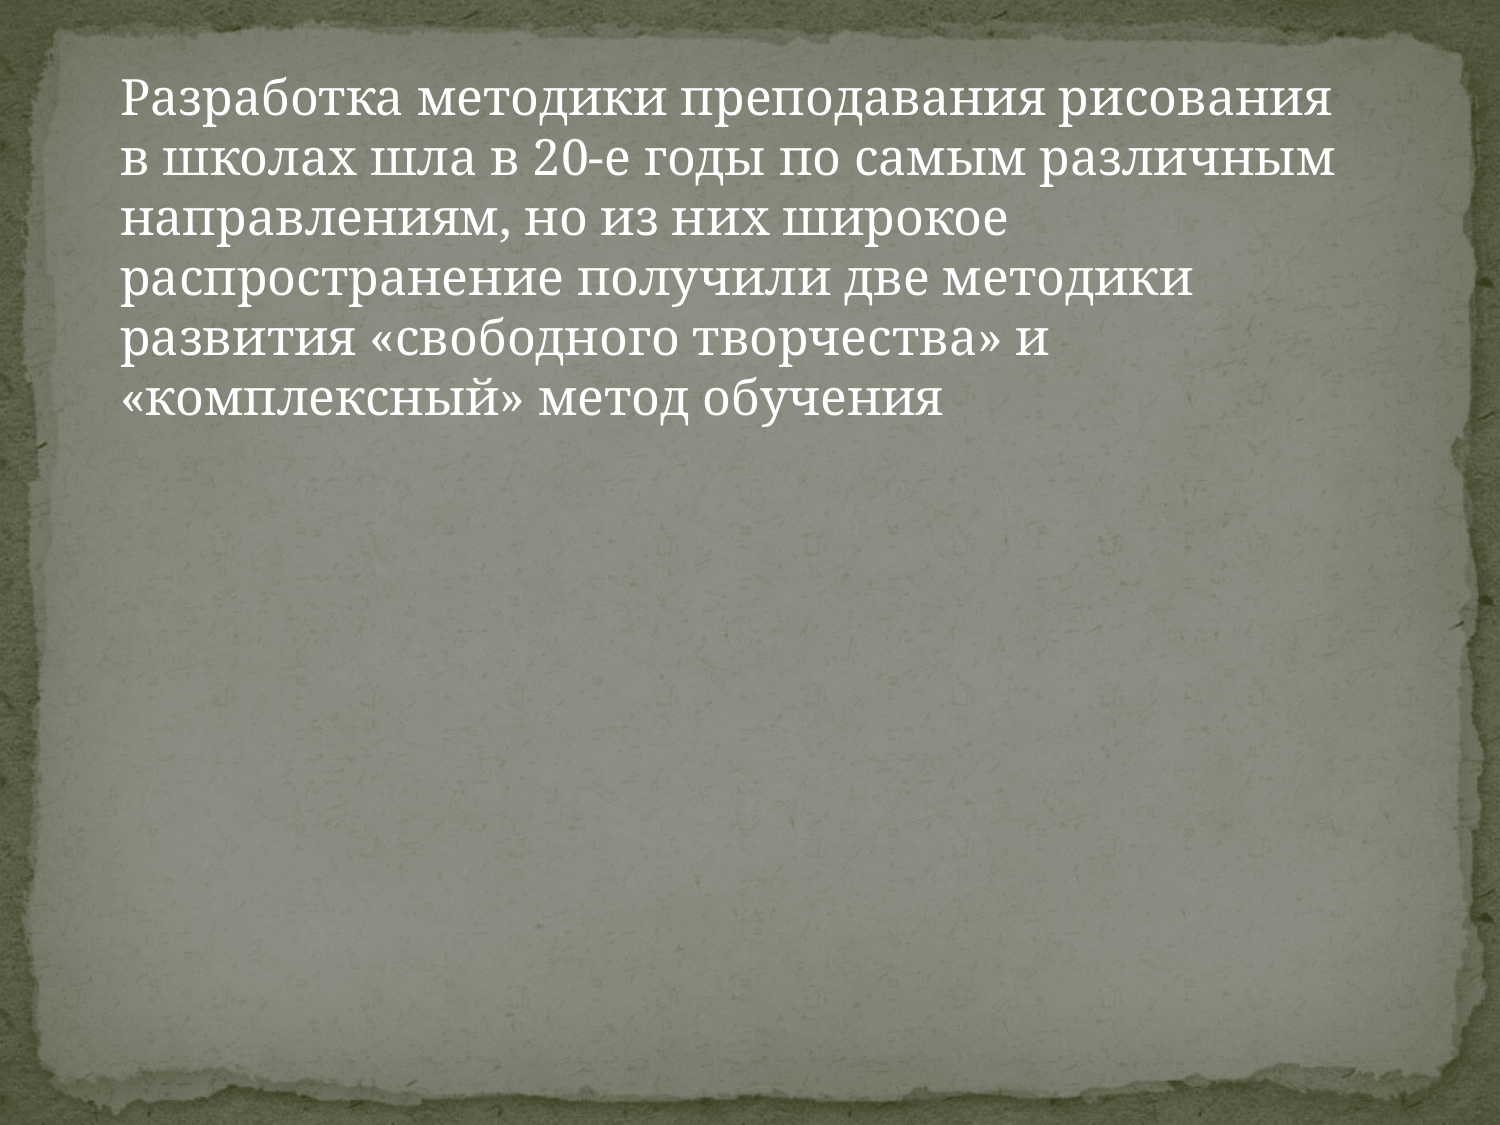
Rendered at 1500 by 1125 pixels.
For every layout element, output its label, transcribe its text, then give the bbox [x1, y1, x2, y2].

text_box Разработка методики преподавания рисования в школах шла в 20-е годы по самым различным направлениям, но из них широкое распространение получили две методики развития «свободного творчества» и «комплексный» метод обучения [105, 58, 1383, 434]
